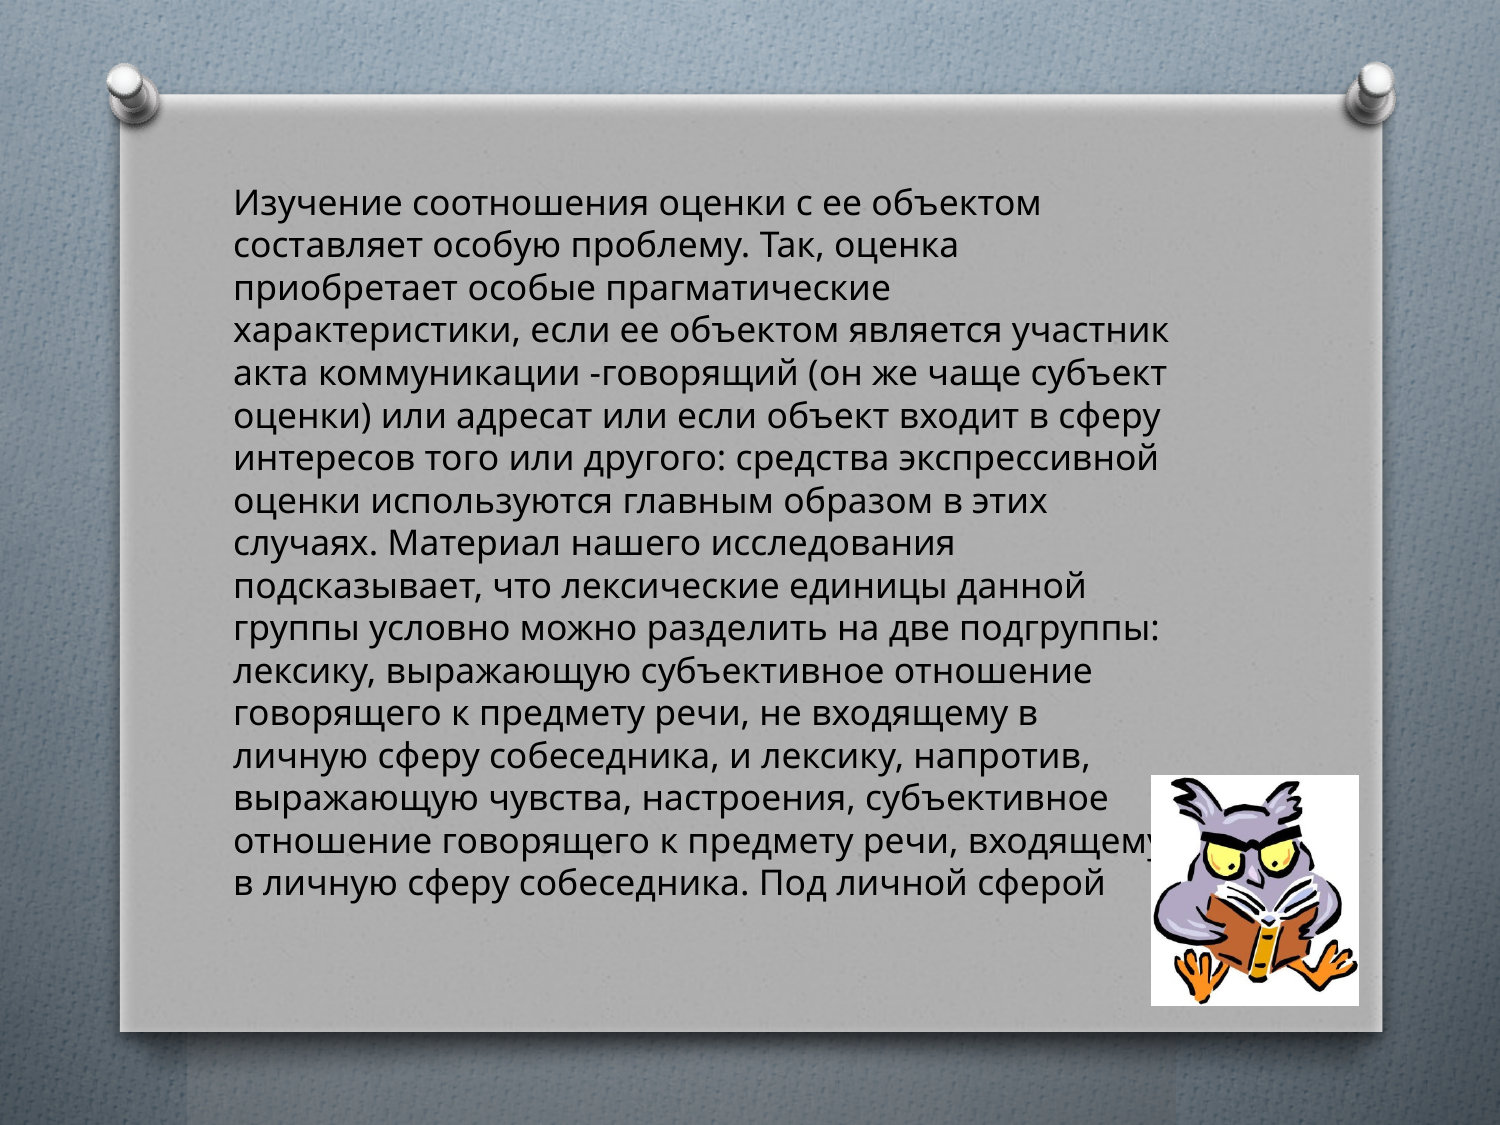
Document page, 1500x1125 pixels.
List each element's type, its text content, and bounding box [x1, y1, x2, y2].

picture [75, 29, 198, 153]
picture [1317, 35, 1439, 156]
picture [1151, 775, 1360, 1006]
text_box Изучение соотношения оценки с ее объектом составляет особую проблему. Так, оценка приобретает особые прагматические характеристики, если ее объектом является участник акта коммуникации -говорящий (он же чаще субъект оценки) или адресат или если объект входит в сферу интересов того или другого: средства экспрессивной оценки используются главным образом в этих случаях. Материал нашего исследования подсказывает, что лексические единицы данной группы условно можно разделить на две подгруппы: лексику, выражающую субъективное отношение говорящего к предмету речи, не входящему в личную сферу собеседника, и лексику, напротив, выражающую чувства, настроения, субъективное отношение говорящего к предмету речи, входящему в личную сферу собеседника. Под личной сферой [218, 172, 1187, 953]
